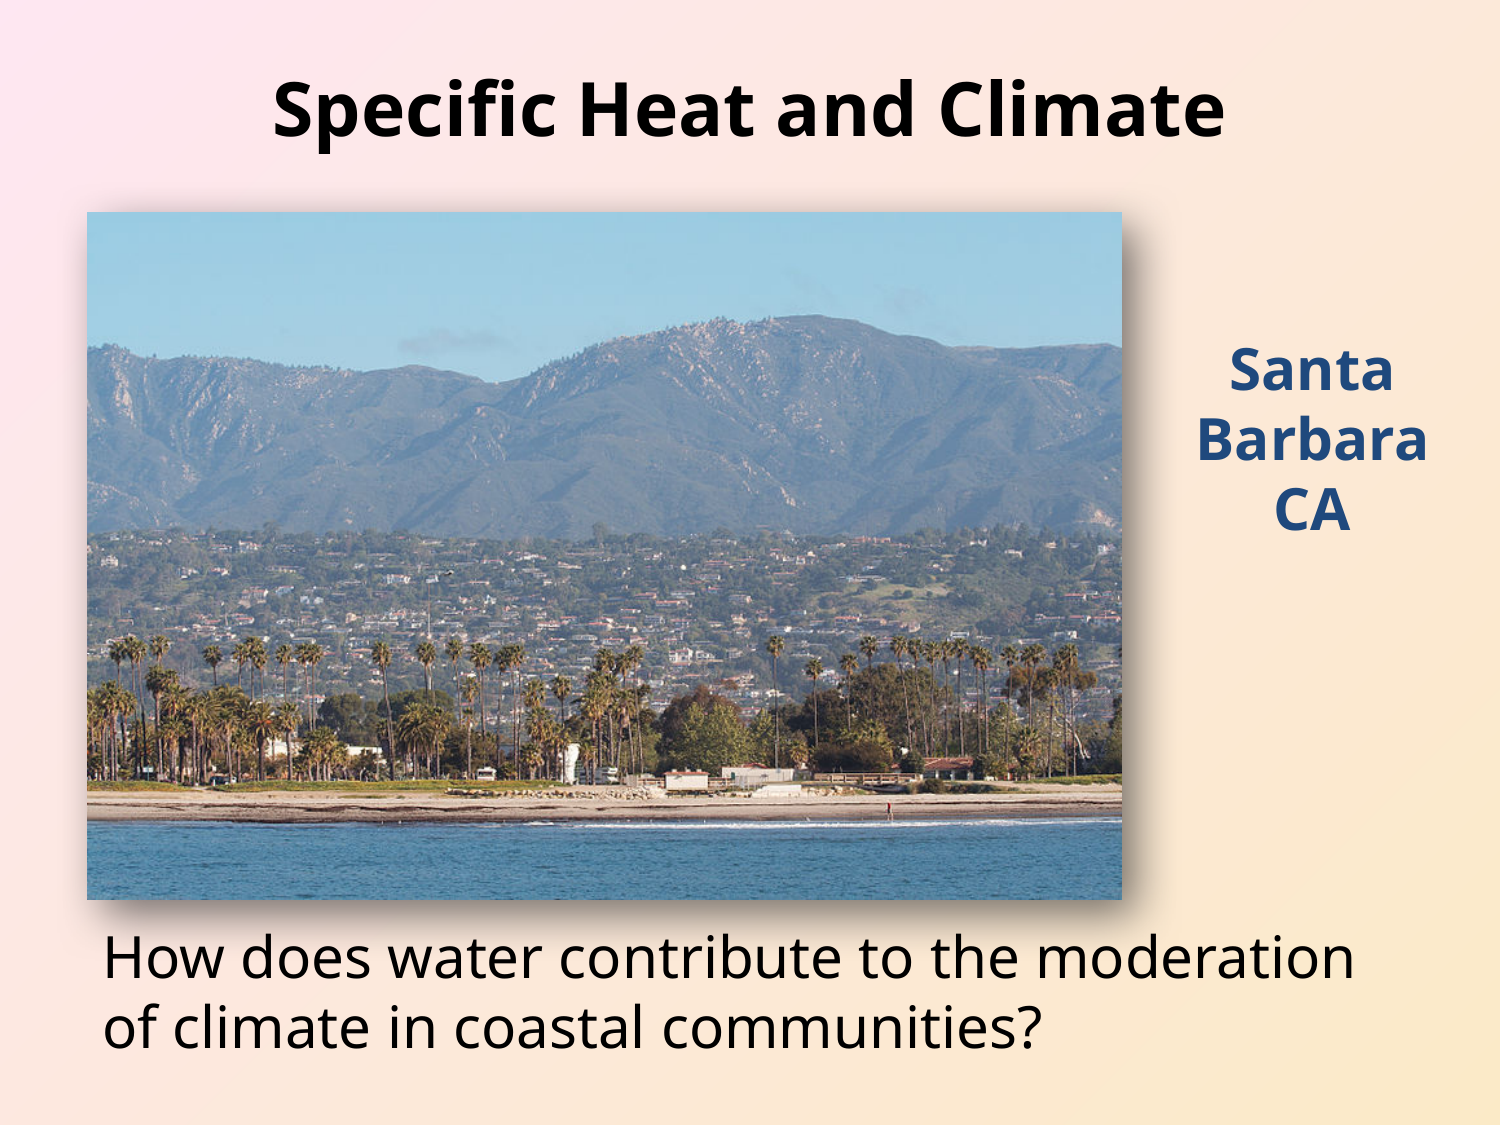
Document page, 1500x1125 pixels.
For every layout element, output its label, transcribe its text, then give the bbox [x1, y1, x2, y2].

picture [87, 212, 1122, 901]
text_box Santa Barbara CA [1175, 324, 1450, 550]
title Specific Heat and Climate [112, 12, 1388, 200]
text_box How does water contribute to the moderation of climate in coastal communities? [87, 912, 1413, 1068]
